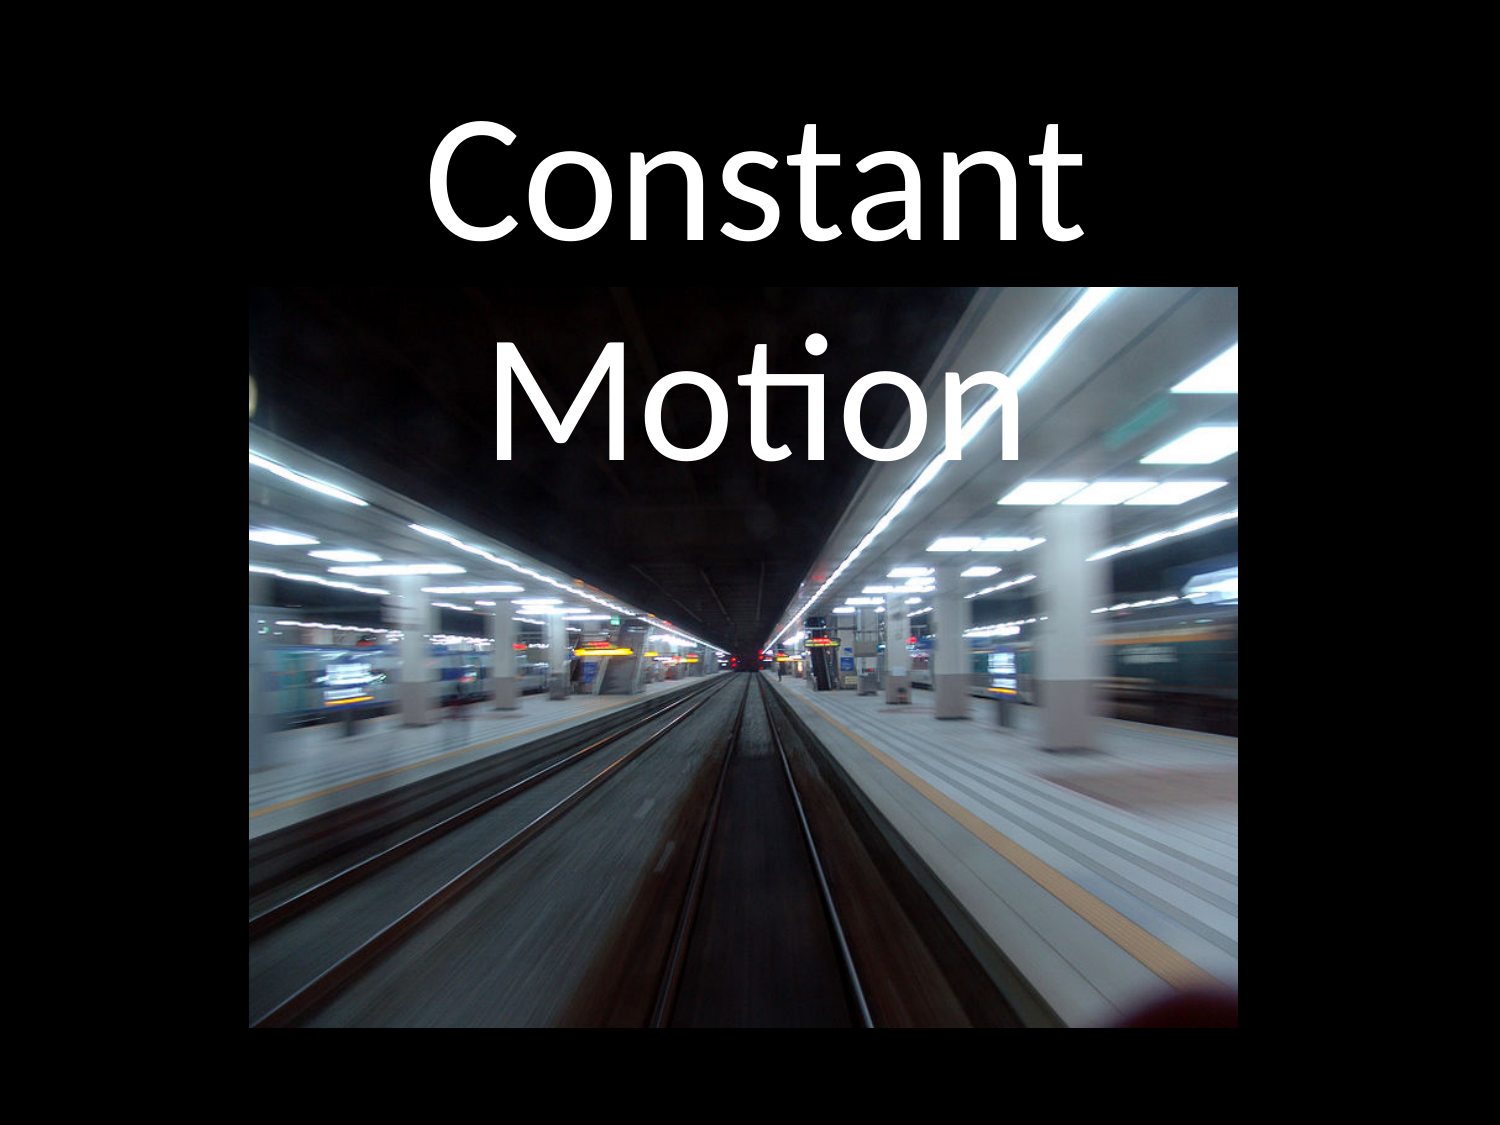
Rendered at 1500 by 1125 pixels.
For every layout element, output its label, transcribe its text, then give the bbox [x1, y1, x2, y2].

picture [249, 287, 1238, 1029]
text_box Constant Motion [212, 49, 1300, 505]
